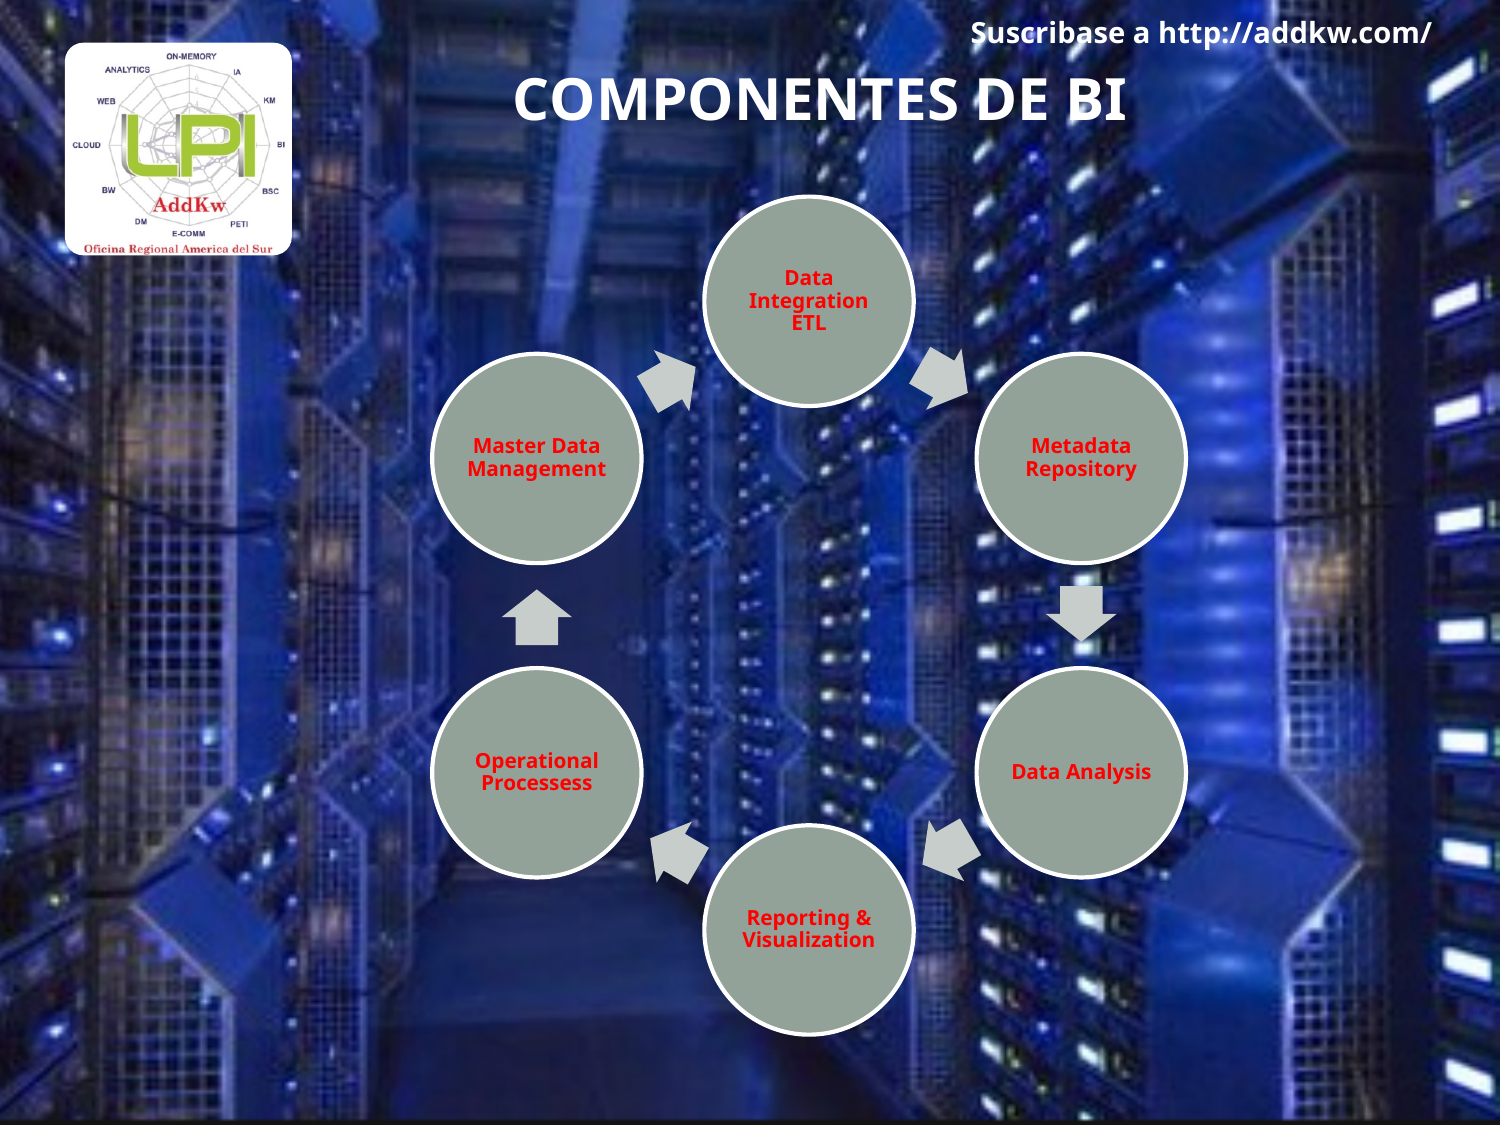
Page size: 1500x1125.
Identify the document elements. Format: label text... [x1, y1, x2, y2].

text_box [218, 195, 1400, 1036]
text_box Componentes de bi [276, 54, 1364, 195]
picture [0, 0, 1500, 1125]
text_box Suscribase a http://addkw.com/ [955, 7, 1448, 57]
